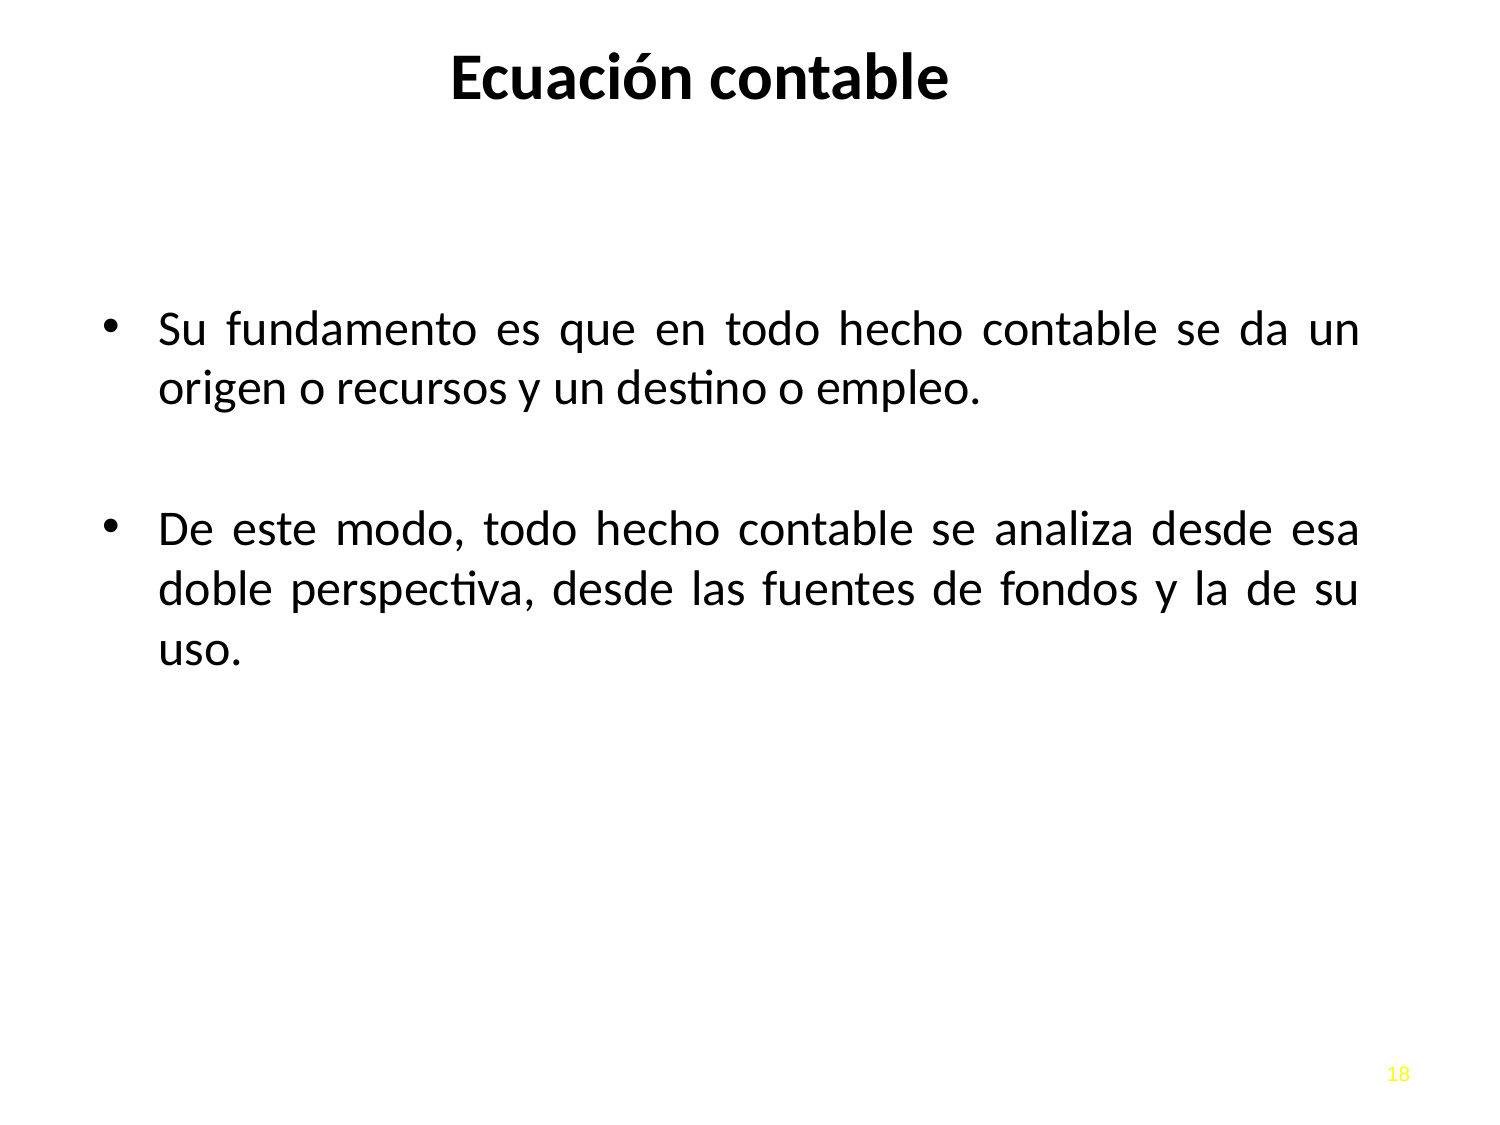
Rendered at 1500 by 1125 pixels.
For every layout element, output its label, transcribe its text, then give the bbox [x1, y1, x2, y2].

title Ecuación contable [62, 24, 1338, 213]
slide_number 18 [1074, 1042, 1425, 1103]
list Su fundamento es que en todo hecho contable se da un origen o recursos y un destino o empleo. De este modo, todo hecho contable se analiza desde esa doble perspectiva, desde las fuentes de fondos y la de su uso. [87, 287, 1377, 1050]
